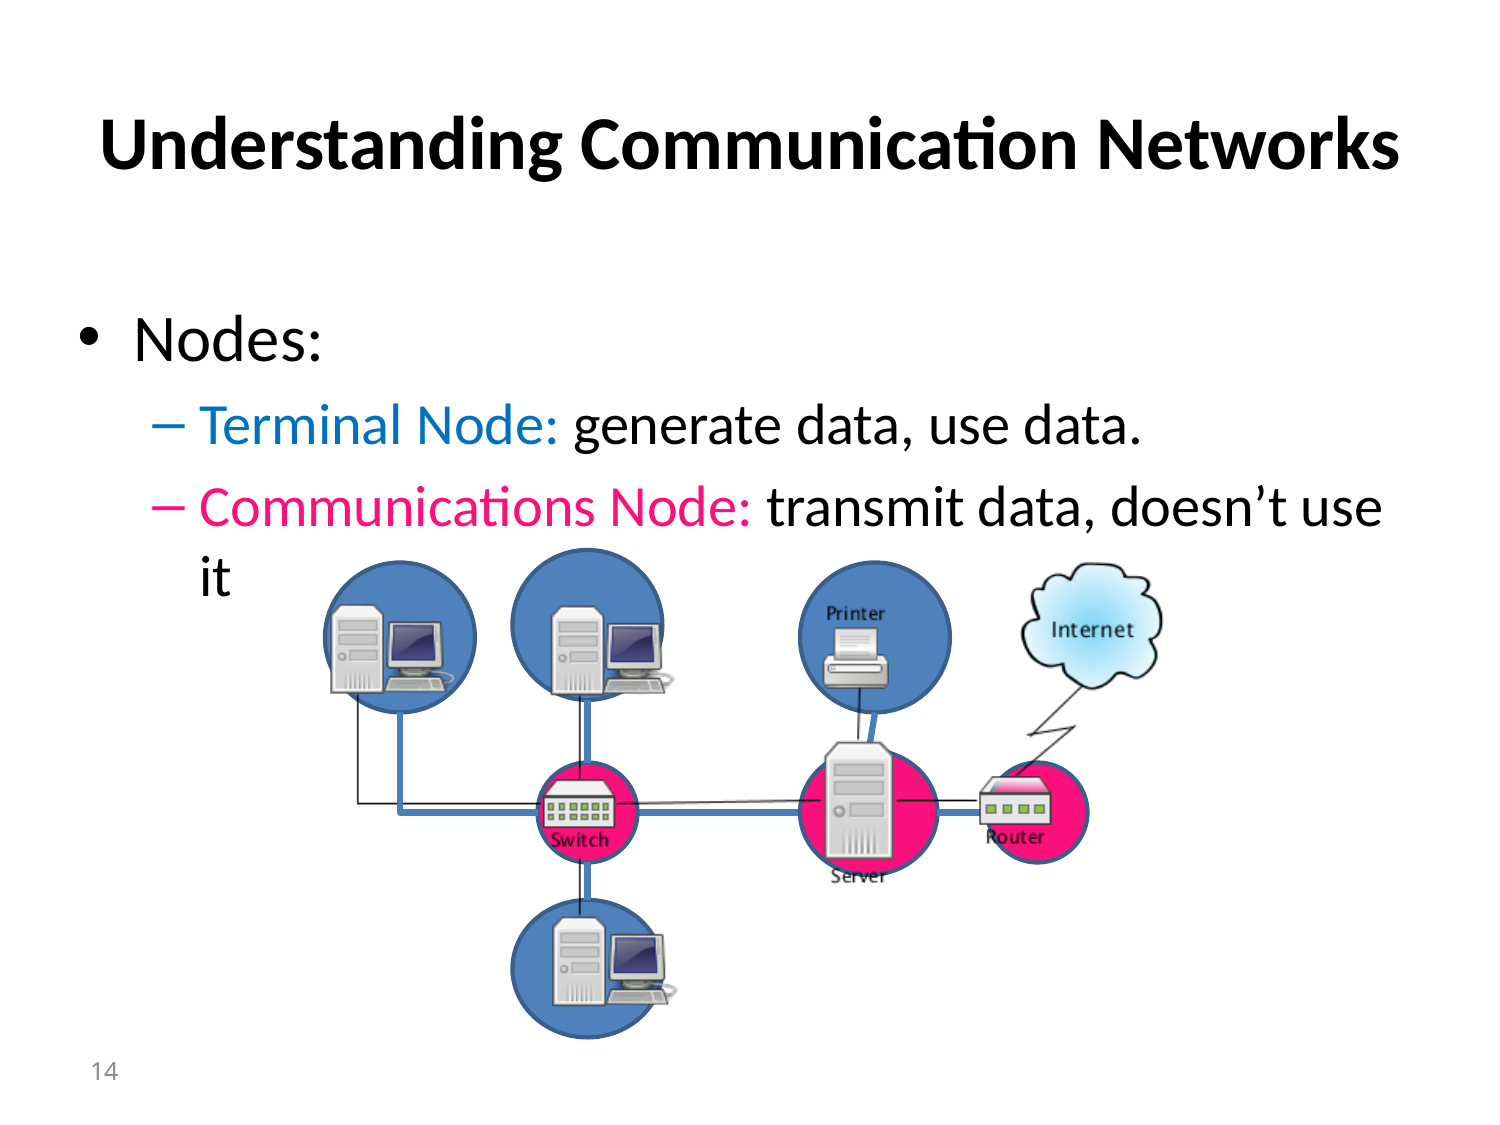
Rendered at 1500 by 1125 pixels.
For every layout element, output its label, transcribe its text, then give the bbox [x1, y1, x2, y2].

picture [287, 474, 1226, 1101]
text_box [418, 693, 519, 832]
slide_number 14 [75, 1042, 282, 1103]
title Understanding Communication Networks [75, 45, 1425, 233]
list Nodes: Terminal Node: generate data, use data. Communications Node: transmit data, doesn’t use it [62, 287, 1413, 1008]
